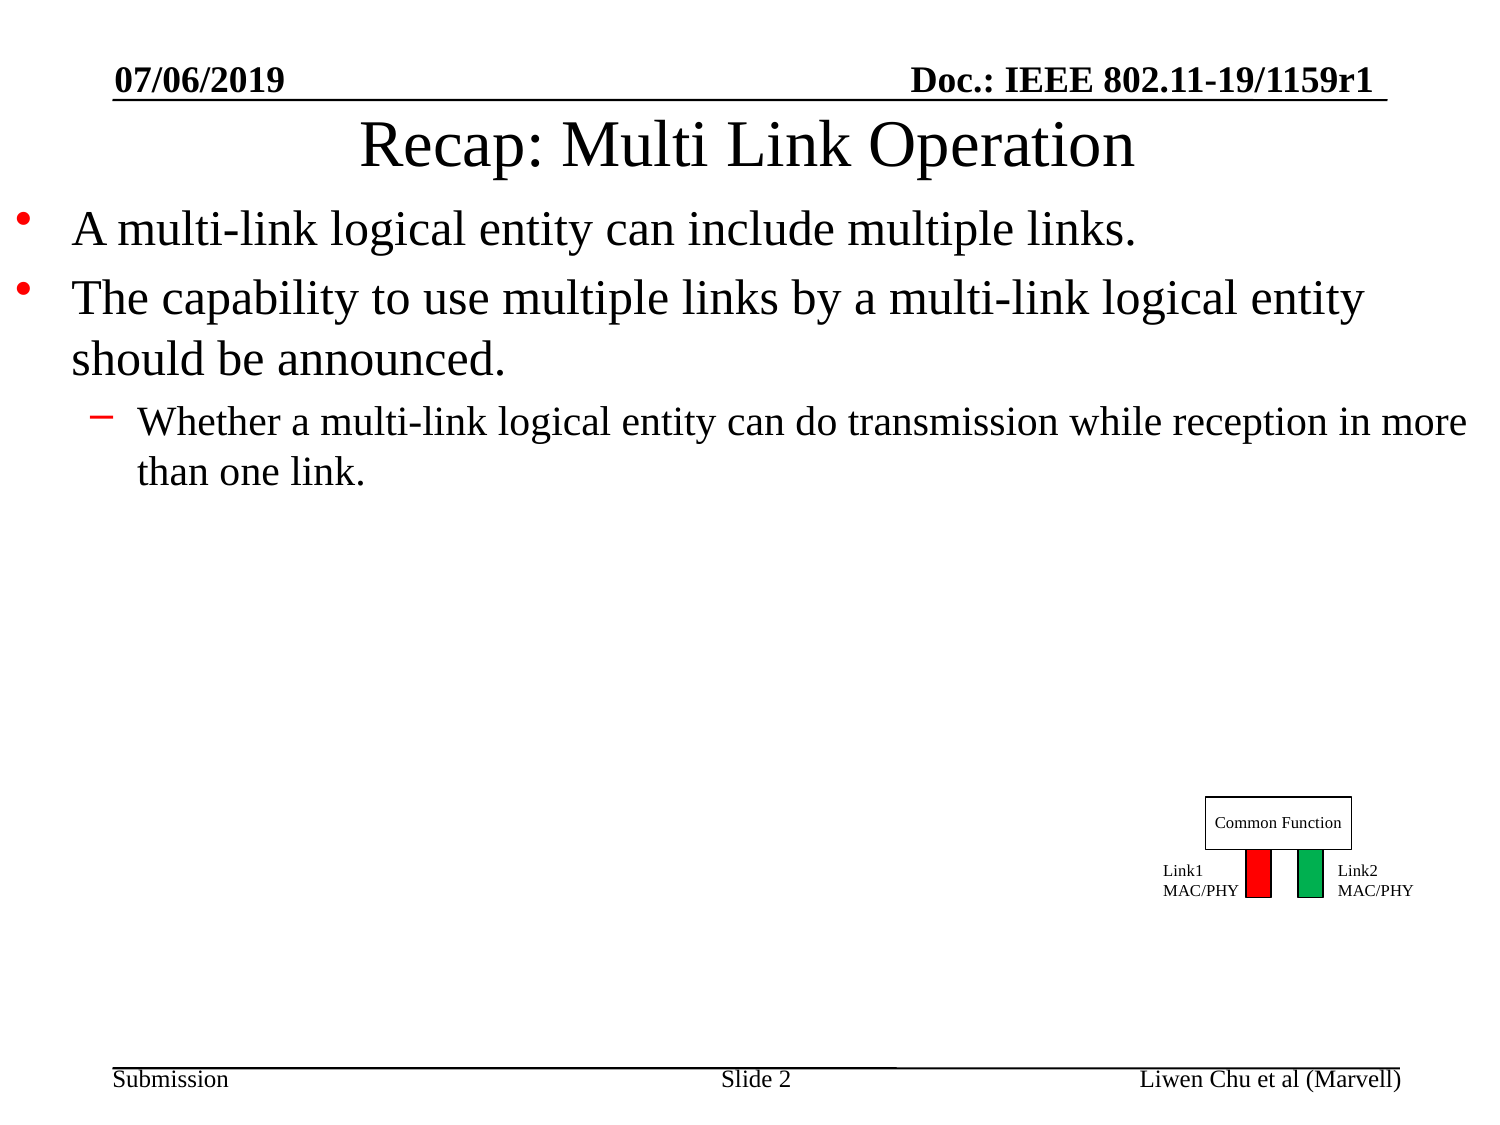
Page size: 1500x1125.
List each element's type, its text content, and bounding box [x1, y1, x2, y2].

text_box Common Function [1200, 804, 1358, 839]
title Recap: Multi Link Operation [110, 77, 1386, 187]
text_box [1298, 849, 1324, 898]
text_box [1205, 839, 1352, 850]
list A multi-link logical entity can include multiple links. The capability to use multiple links by a multi-link logical entity should be announced. Whether a multi-link logical entity can do transmission while reception in more than one link. [0, 187, 1500, 513]
footer Liwen Chu et al (Marvell) [1135, 1061, 1402, 1093]
text_box [1205, 796, 1352, 804]
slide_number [114, 54, 288, 101]
slide_number Slide 2 [712, 1061, 800, 1093]
text_box Link2 MAC/PHY [1323, 852, 1450, 928]
text_box Link1 MAC/PHY [1148, 852, 1275, 927]
